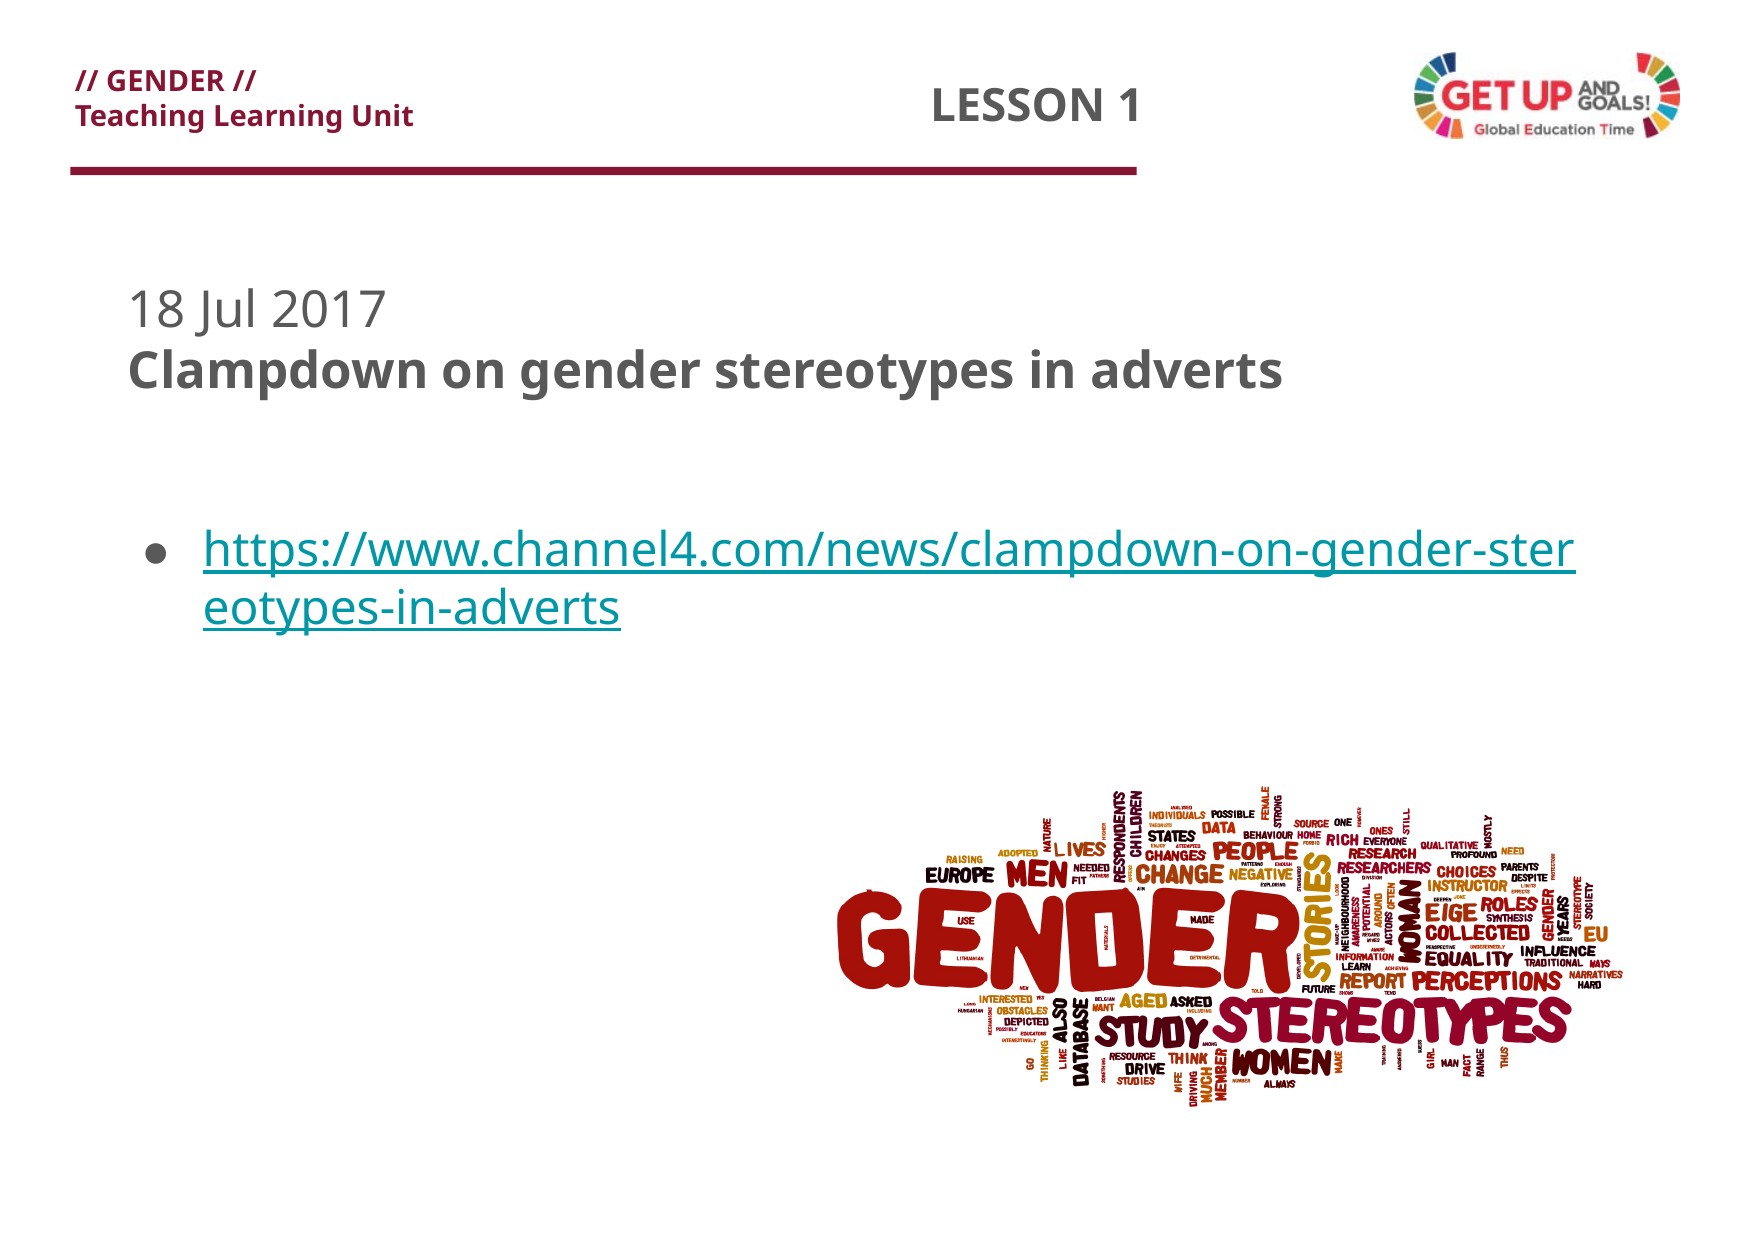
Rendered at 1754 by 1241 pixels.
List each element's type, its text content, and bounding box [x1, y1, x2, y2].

list https://www.channel4.com/news/clampdown-on-gender-stereotypes-in-adverts [108, 489, 1597, 699]
title 18 Jul 2017 Clampdown on gender stereotypes in adverts [108, 257, 1635, 482]
picture [824, 706, 1636, 1153]
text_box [59, 47, 1680, 176]
